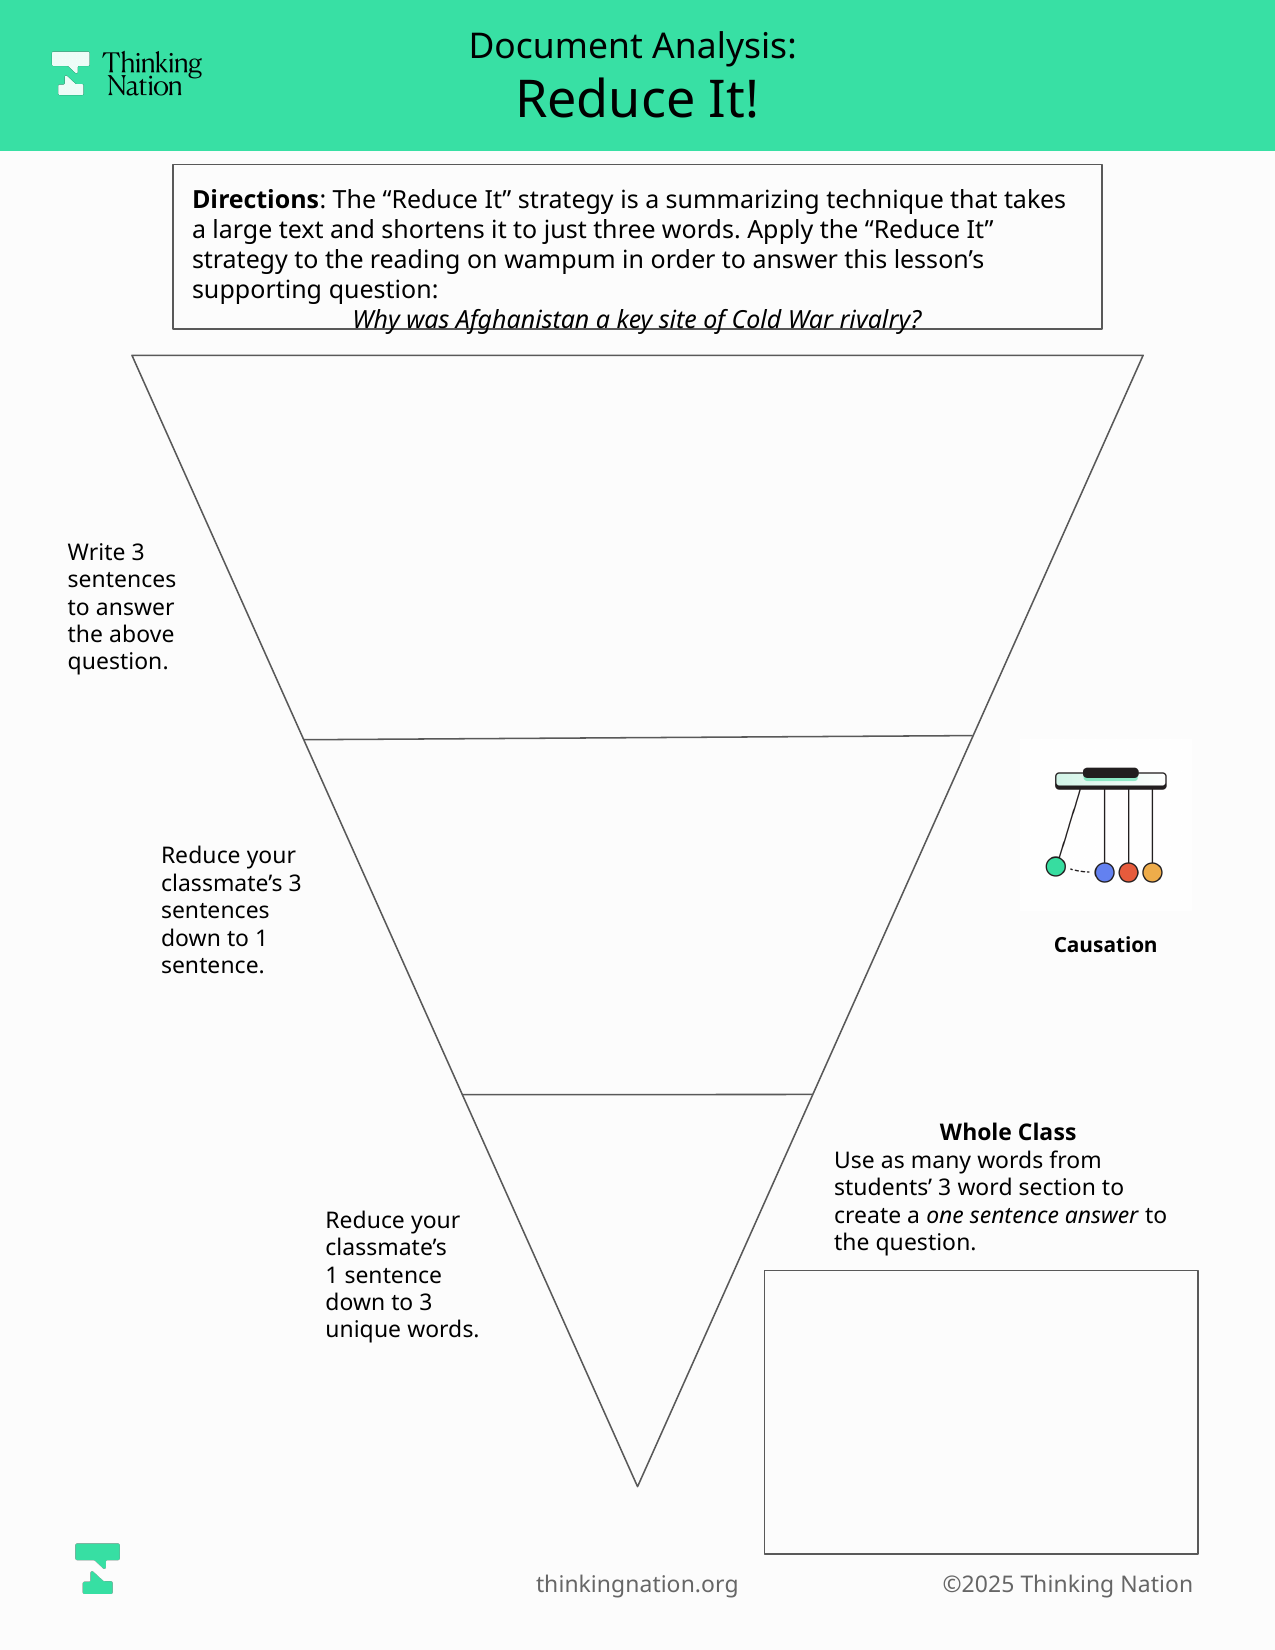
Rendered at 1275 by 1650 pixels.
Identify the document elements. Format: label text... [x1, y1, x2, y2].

picture [62, 1533, 133, 1604]
text_box [131, 355, 1144, 735]
picture [35, 37, 207, 109]
text_box Causation [962, 916, 1249, 967]
text_box Directions: The “Reduce It” strategy is a summarizing technique that takes a large text and shortens it to just three words. Apply the “Reduce It” strategy to the reading on wampum in order to answer this lesson’s supporting question: Why was Afghanistan a key site of Cold War rivalry? [173, 164, 1102, 330]
text_box ©2025 Thinking Nation [907, 1553, 1210, 1605]
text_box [303, 735, 973, 740]
text_box Whole Class Use as many words from students’ 3 word section to create a one sentence answer to the question. [818, 1102, 1199, 1267]
text_box Reduce your classmate’s 1 sentence down to 3 unique words. [309, 1189, 501, 1377]
text_box [764, 1270, 1198, 1554]
picture [1019, 739, 1192, 911]
text_box thinkingnation.org [486, 1553, 789, 1605]
text_box [307, 748, 968, 1094]
text_box Reduce your classmate’s 3 sentences down to 1 sentence. [145, 824, 331, 1013]
text_box Document Analysis: Reduce It! [0, 0, 1275, 151]
text_box Write 3 sentences to answer the above question. [51, 521, 212, 673]
text_box [465, 1102, 810, 1487]
